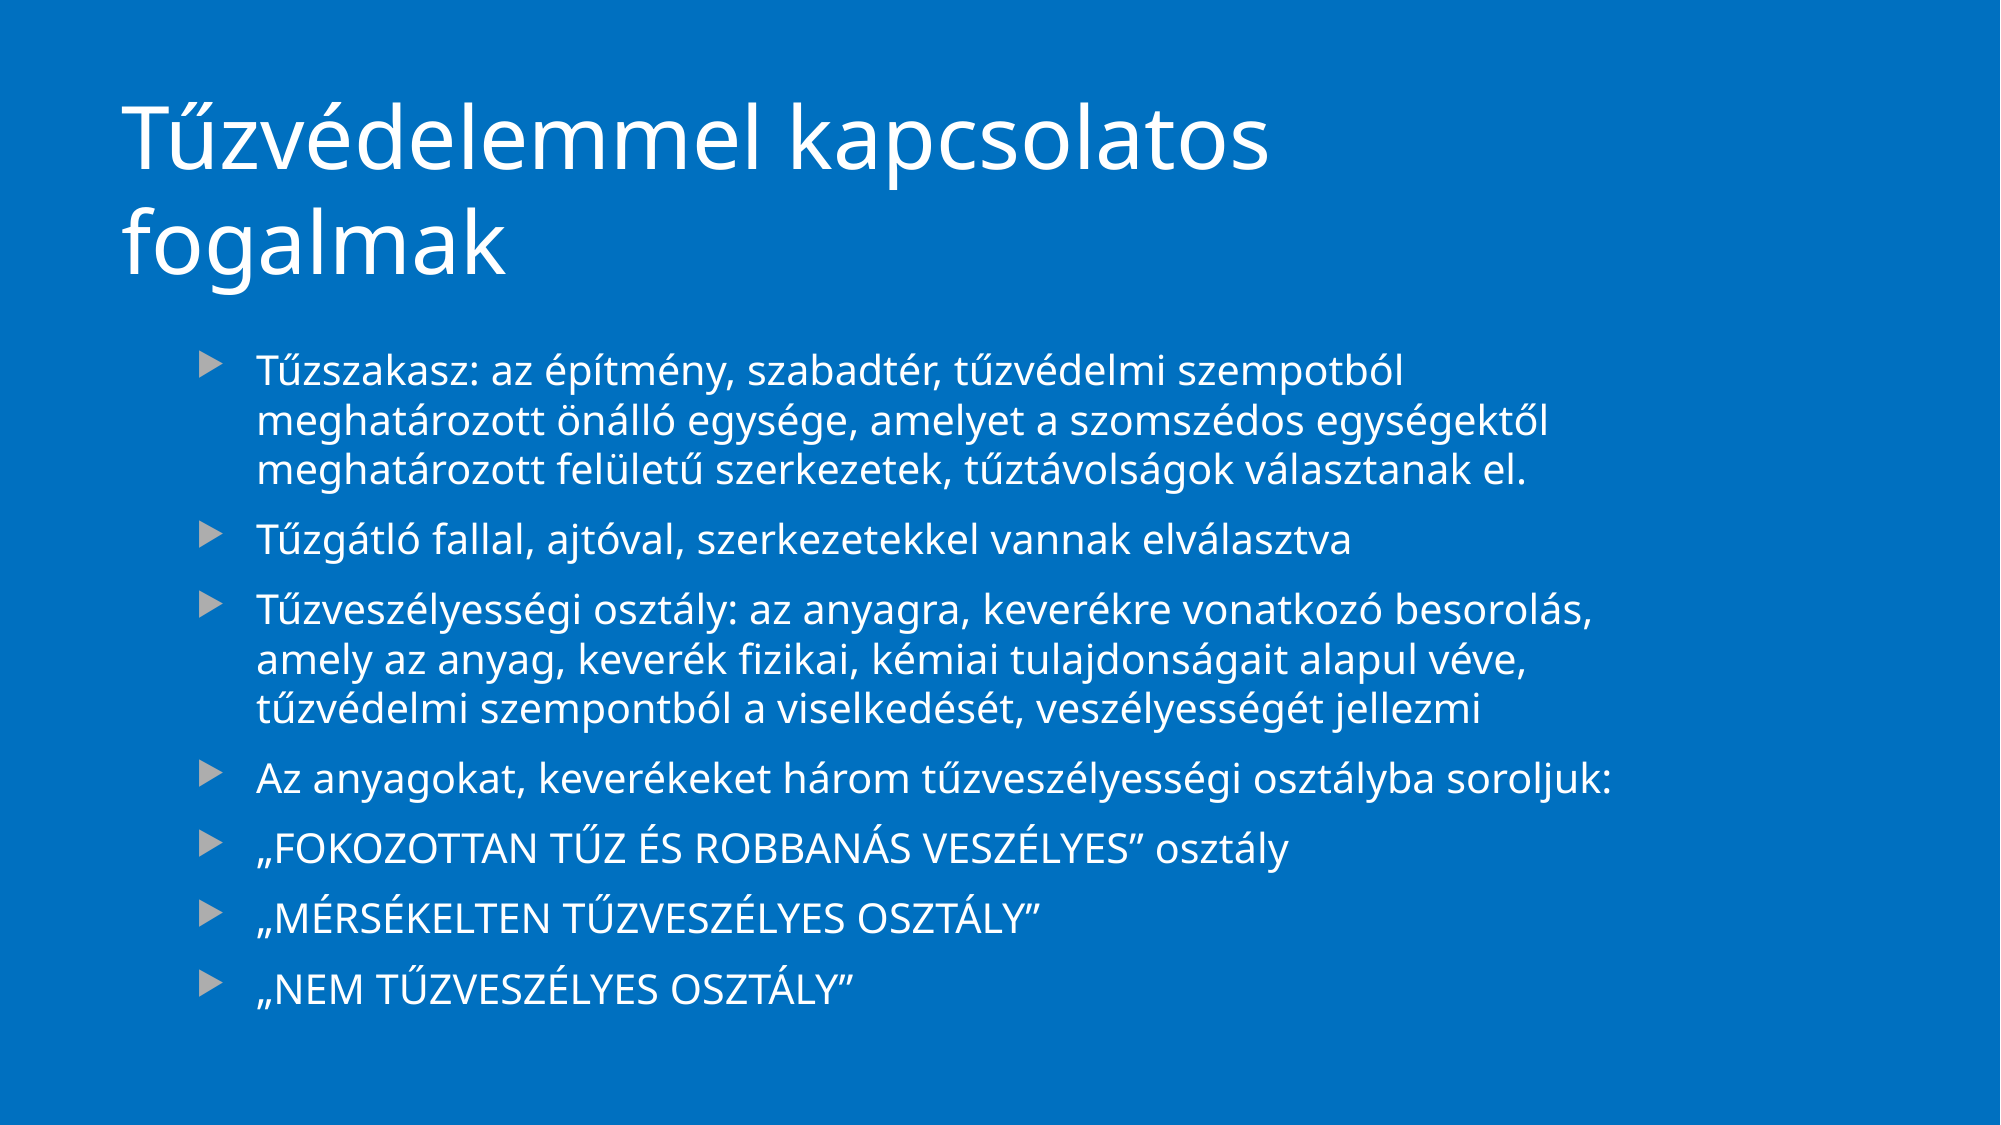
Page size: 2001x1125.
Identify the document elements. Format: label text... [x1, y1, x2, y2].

list Tűzszakasz: az építmény, szabadtér, tűzvédelmi szempotból meghatározott önálló egysége, amelyet a szomszédos egységektől meghatározott felületű szerkezetek, tűztávolságok választanak el. Tűzgátló fallal, ajtóval, szerkezetekkel vannak elválasztva Tűzveszélyességi osztály: az anyagra, keverékre vonatkozó besorolás, amely az anyag, keverék fizikai, kémiai tulajdonságait alapul véve, tűzvédelmi szempontból a viselkedését, veszélyességét jellezmi Az anyagokat, keverékeket három tűzveszélyességi osztályba soroljuk: „FOKOZOTTAN TŰZ ÉS ROBBANÁS VESZÉLYES” osztály „MÉRSÉKELTEN TŰZVESZÉLYES OSZTÁLY” „NEM TŰZVESZÉLYES OSZTÁLY” [181, 336, 1649, 1025]
title Tűzvédelemmel kapcsolatos fogalmak [106, 74, 1649, 304]
